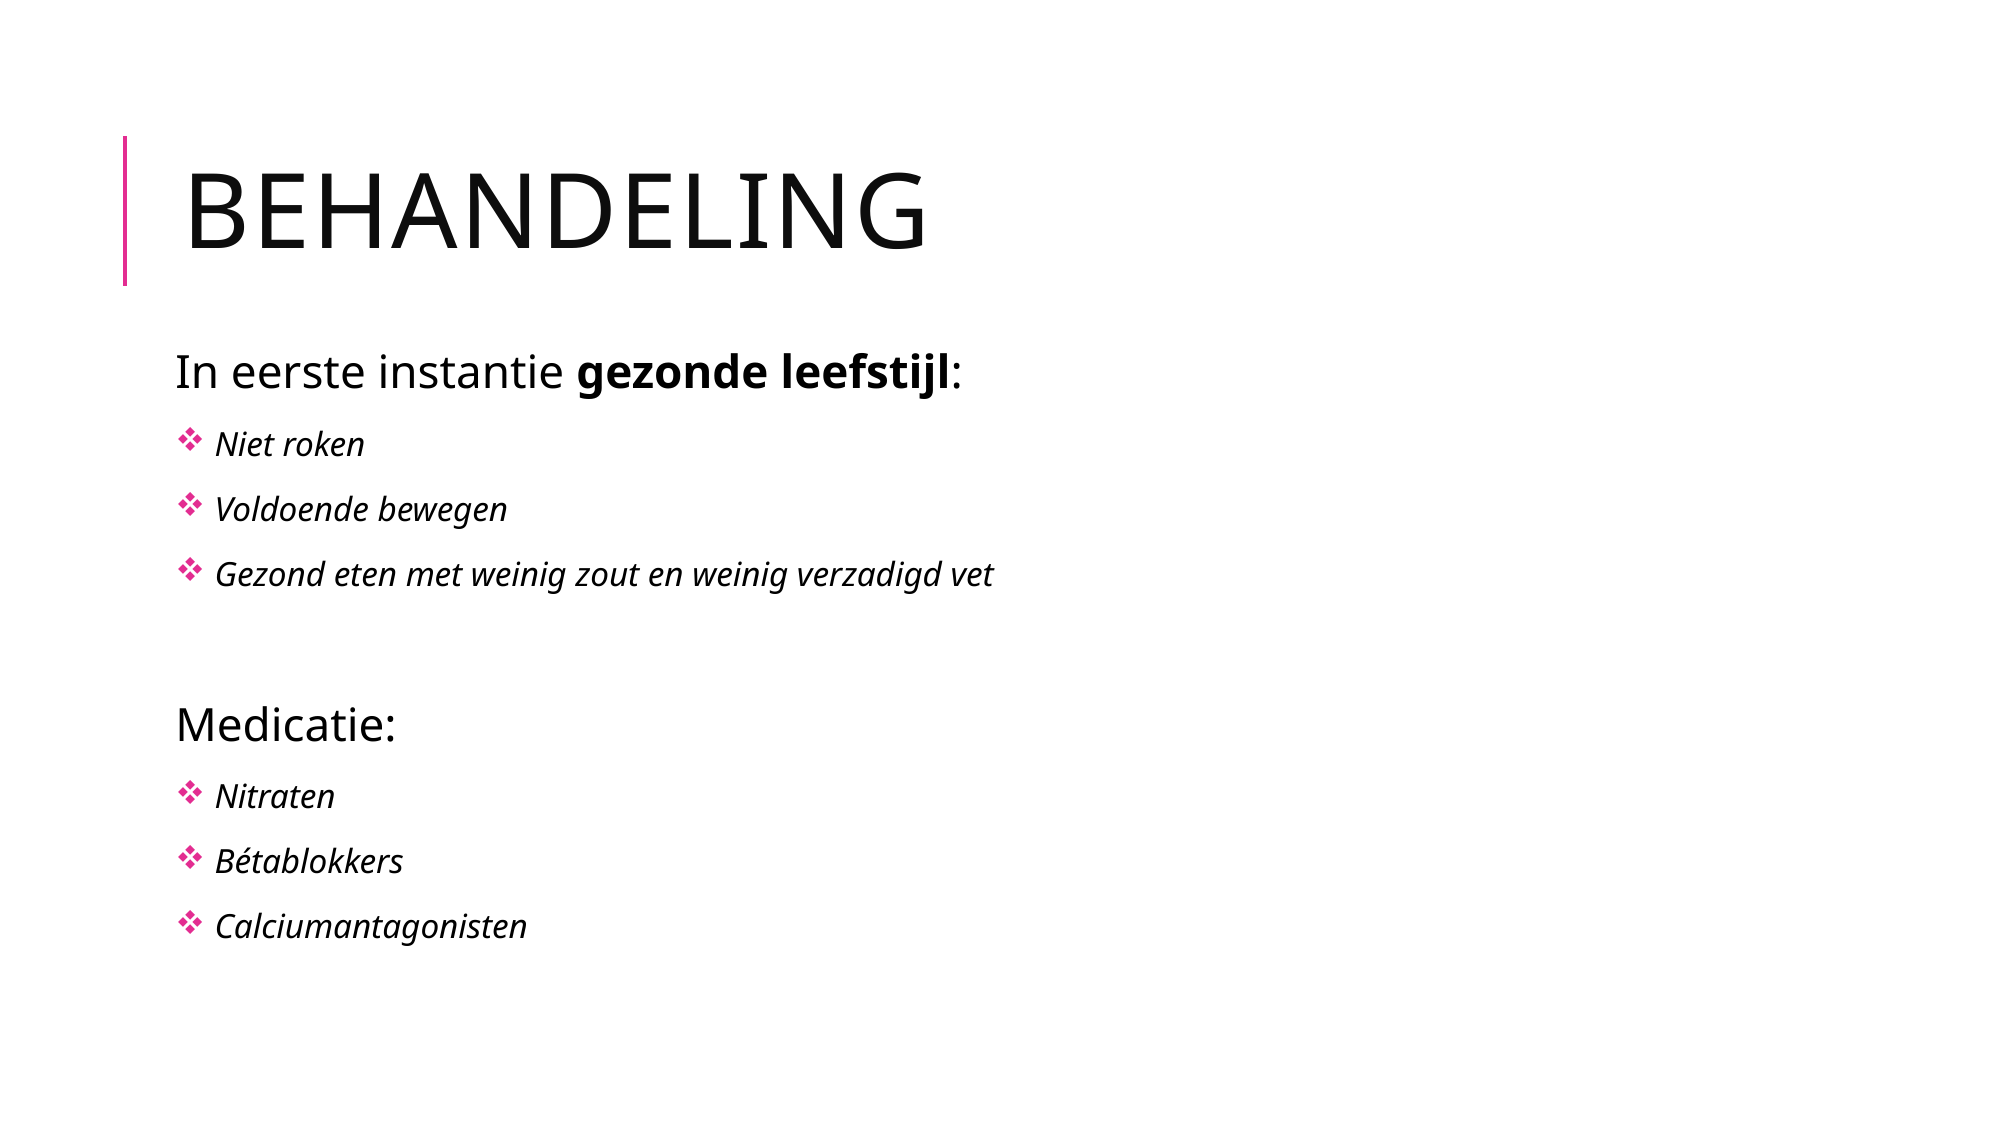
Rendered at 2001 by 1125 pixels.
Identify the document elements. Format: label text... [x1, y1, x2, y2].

title behandeling [168, 96, 1763, 342]
list In eerste instantie gezonde leefstijl: Niet roken Voldoende bewegen Gezond eten met weinig zout en weinig verzadigd vet Medicatie: Nitraten Bétablokkers Calciumantagonisten [168, 341, 1303, 977]
